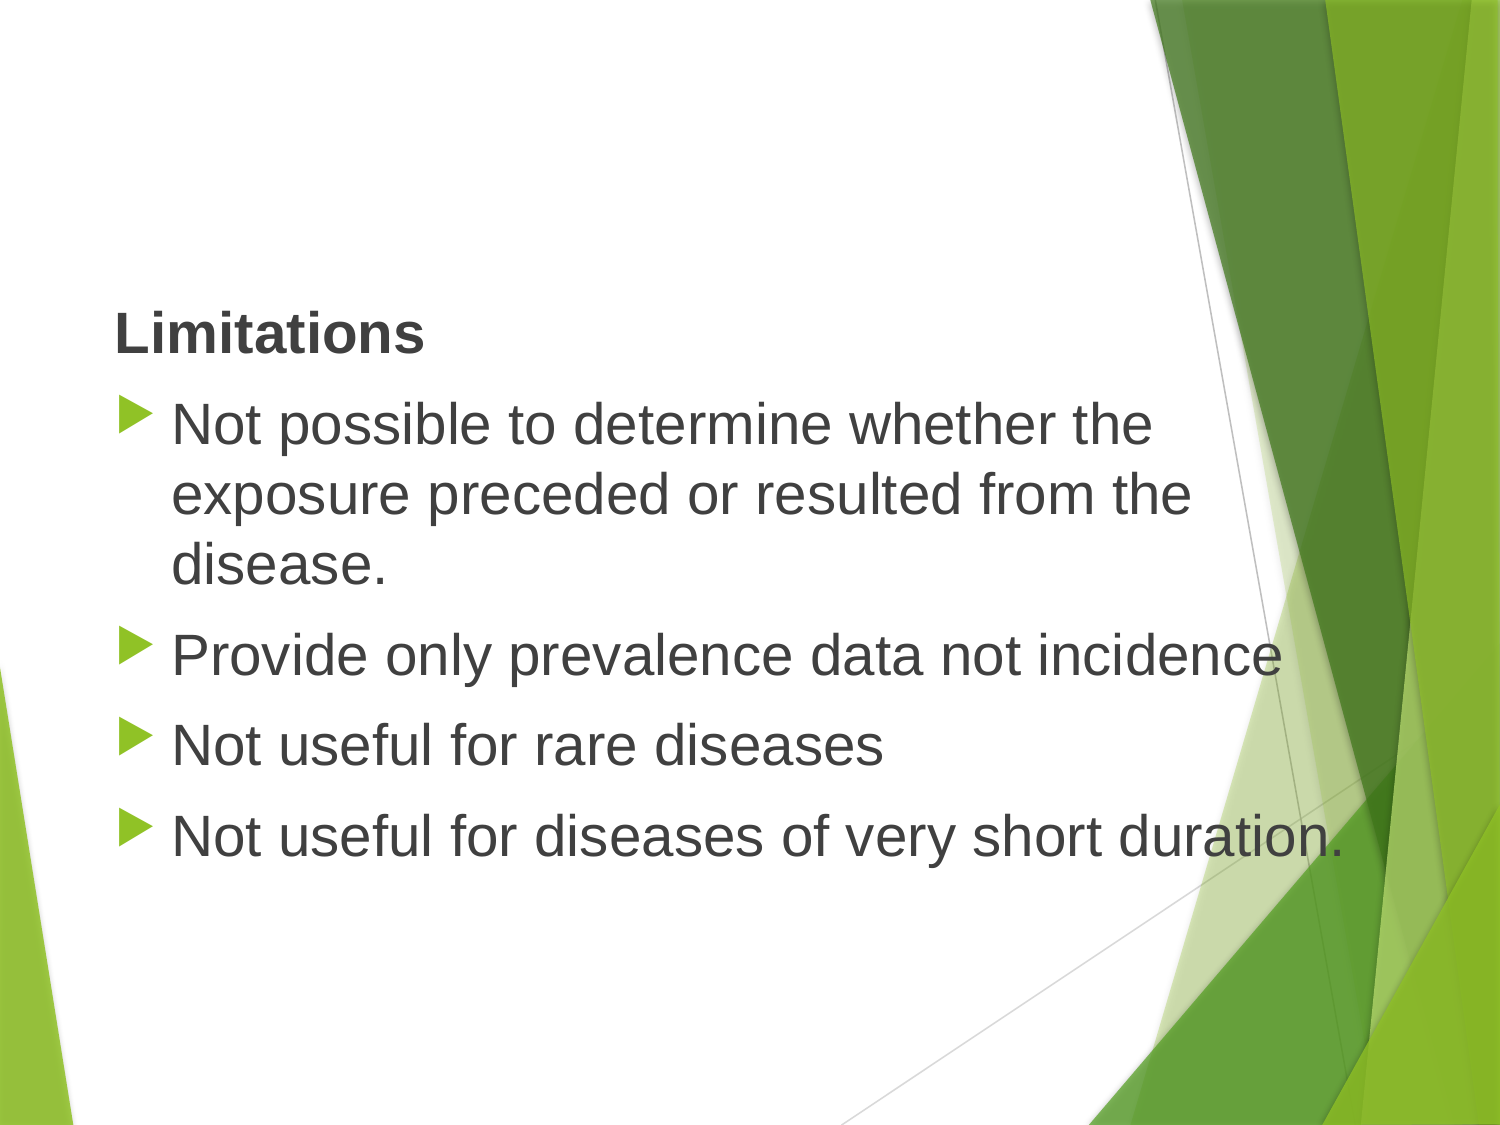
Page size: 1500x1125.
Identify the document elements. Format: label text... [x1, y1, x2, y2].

list Limitations Not possible to determine whether the exposure preceded or resulted from the disease. Provide only prevalence data not incidence Not useful for rare diseases Not useful for diseases of very short duration. [99, 287, 1425, 991]
